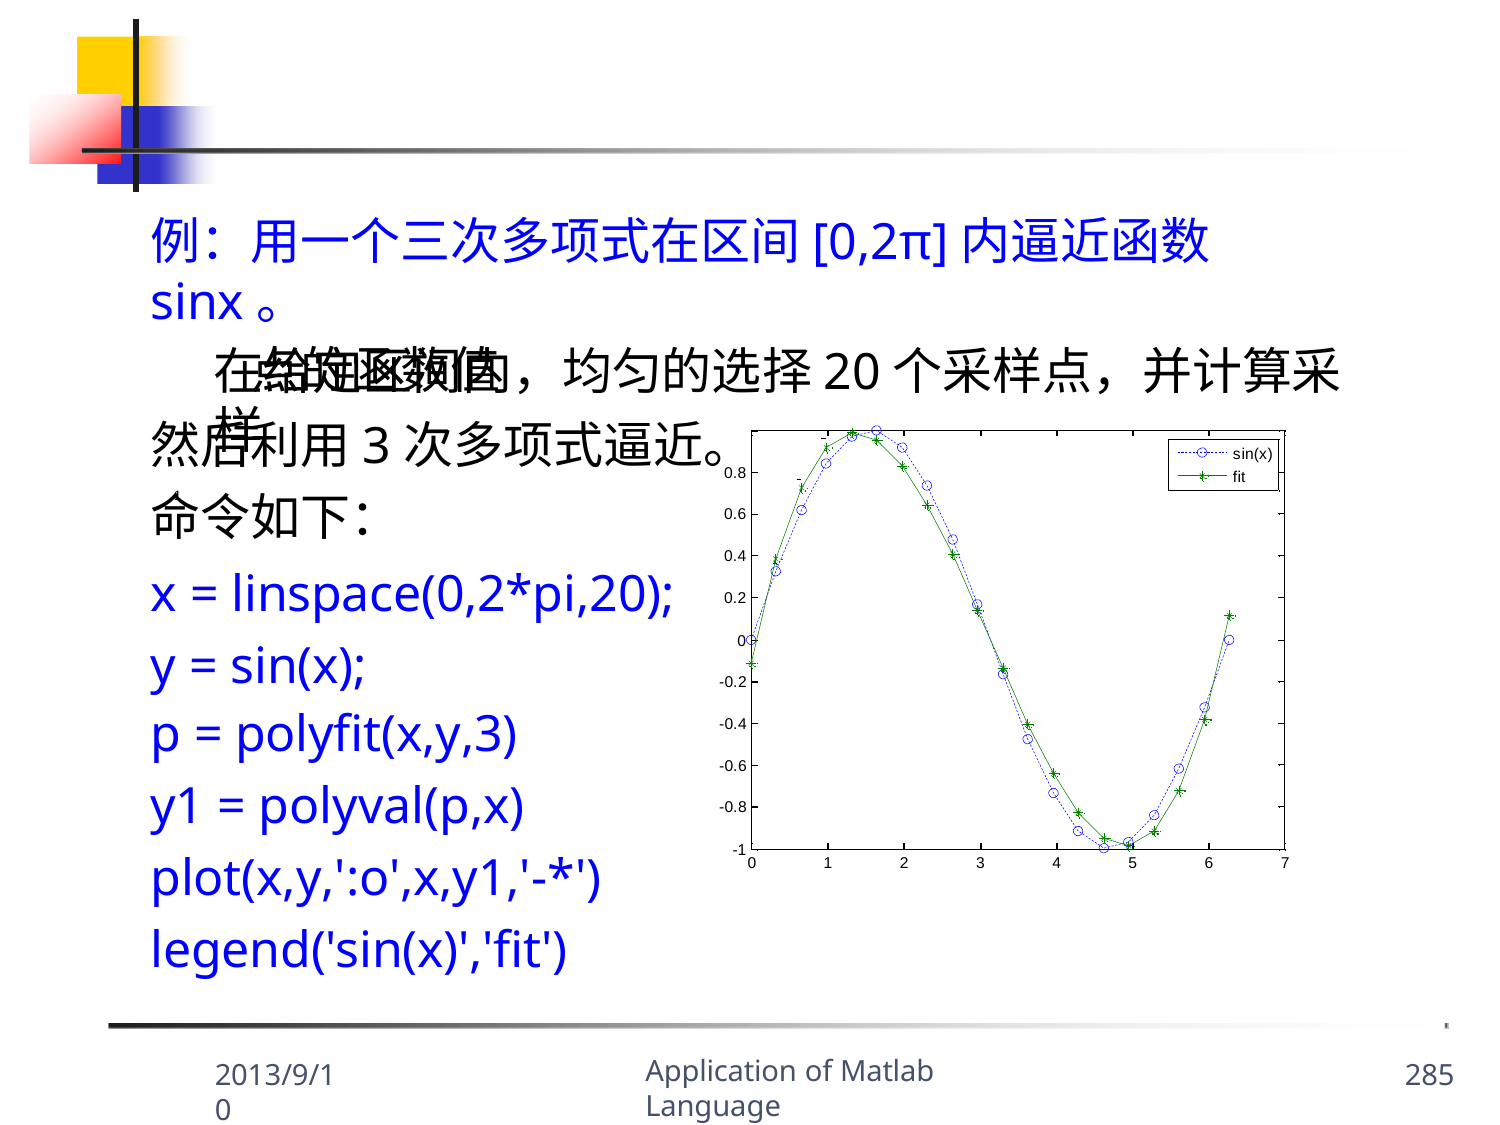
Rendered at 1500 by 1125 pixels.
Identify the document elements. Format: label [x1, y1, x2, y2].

text_box [1050, 853, 1064, 873]
picture [108, 1023, 1458, 1029]
text_box [897, 853, 911, 873]
text_box [730, 839, 759, 873]
text_box [1202, 853, 1216, 873]
text_box [722, 587, 749, 607]
text_box [717, 713, 749, 733]
footer [212, 1056, 351, 1125]
slide_number [1400, 1056, 1457, 1125]
text_box [821, 853, 835, 873]
picture [29, 36, 1431, 184]
text_box [717, 796, 749, 816]
text_box [1126, 853, 1140, 873]
text_box [148, 209, 1370, 978]
text_box [717, 671, 749, 691]
slide_number [643, 1051, 987, 1125]
text_box [717, 755, 749, 775]
text_box [1278, 853, 1292, 873]
text_box [973, 853, 987, 873]
